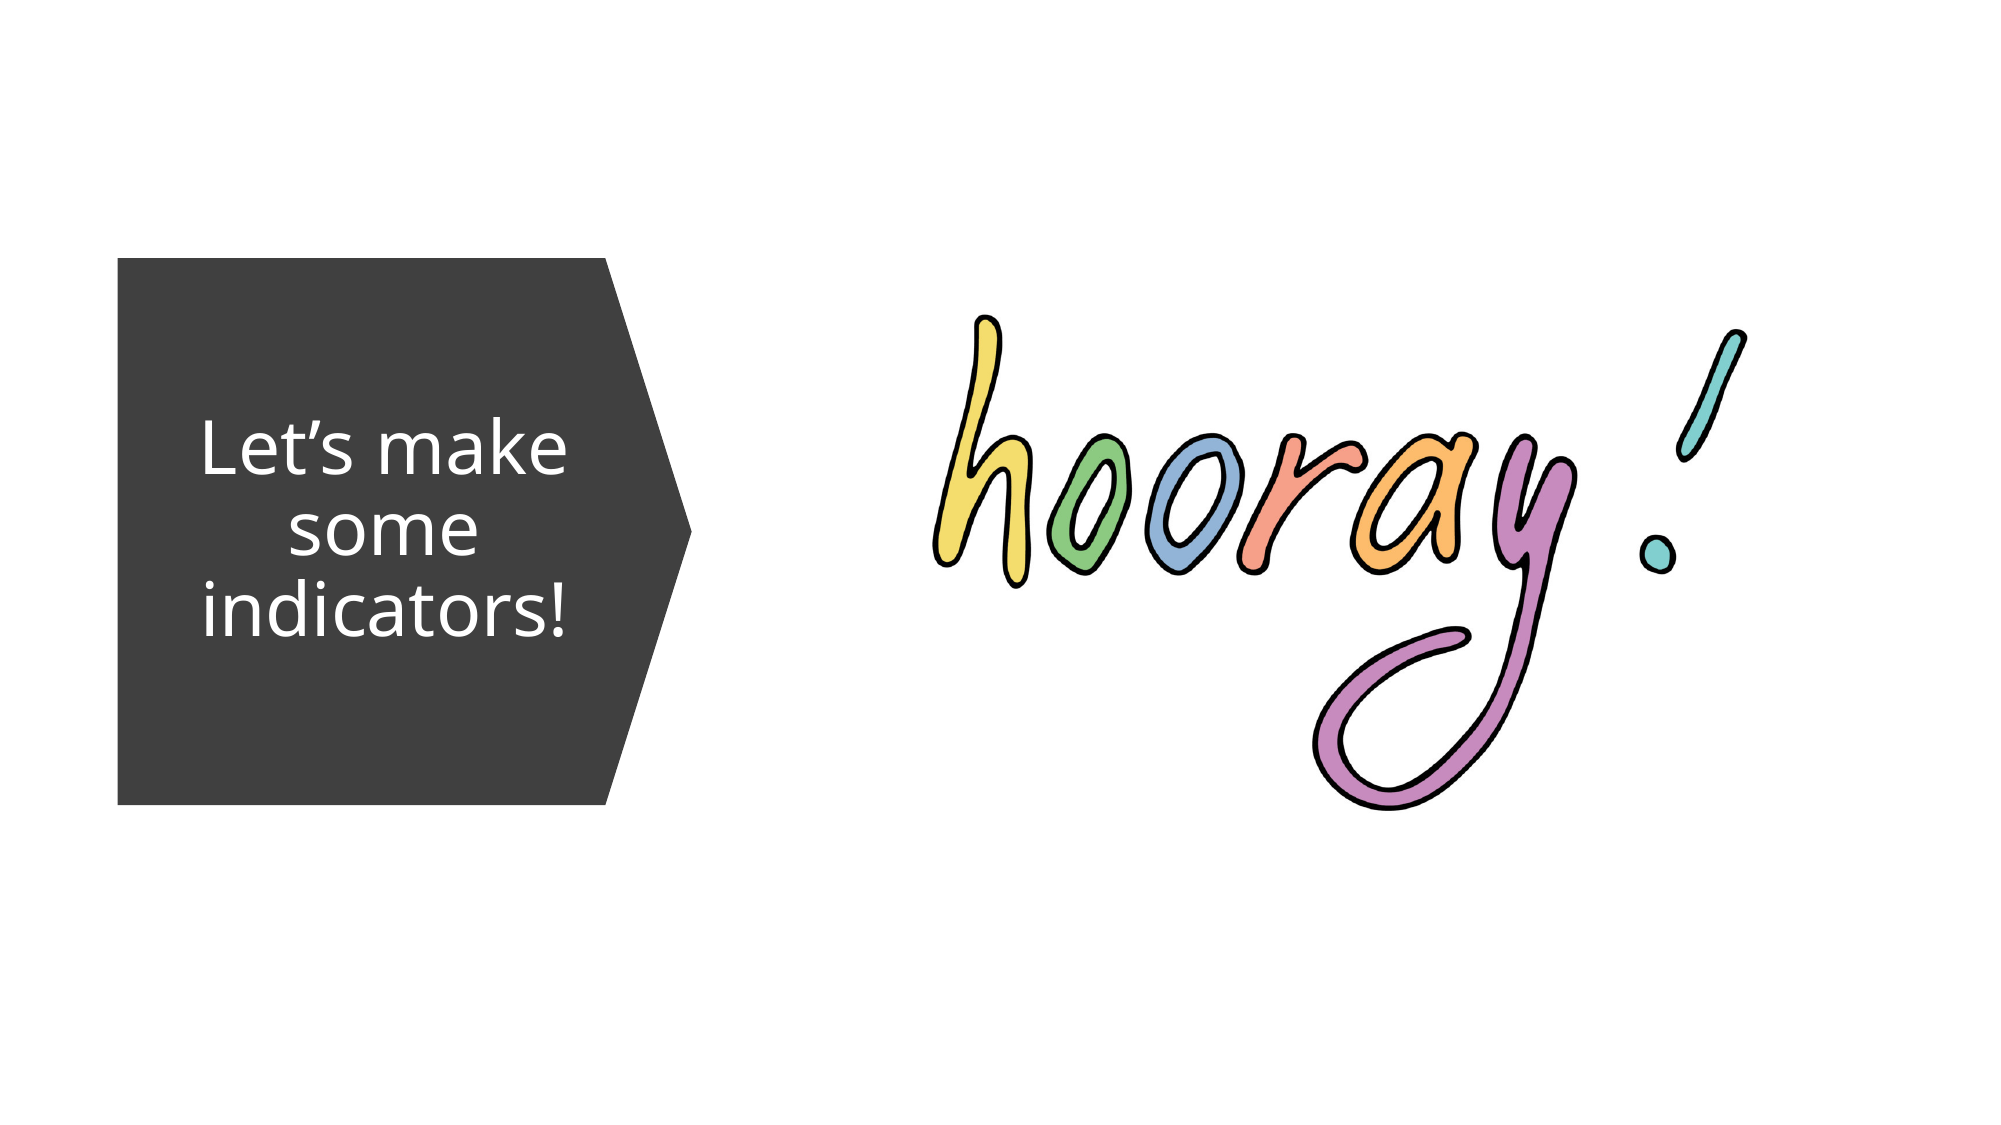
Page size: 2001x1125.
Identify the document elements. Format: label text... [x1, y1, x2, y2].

text_box [116, 257, 693, 807]
picture [783, 284, 1896, 841]
title Let’s make some indicators! [168, 322, 601, 741]
